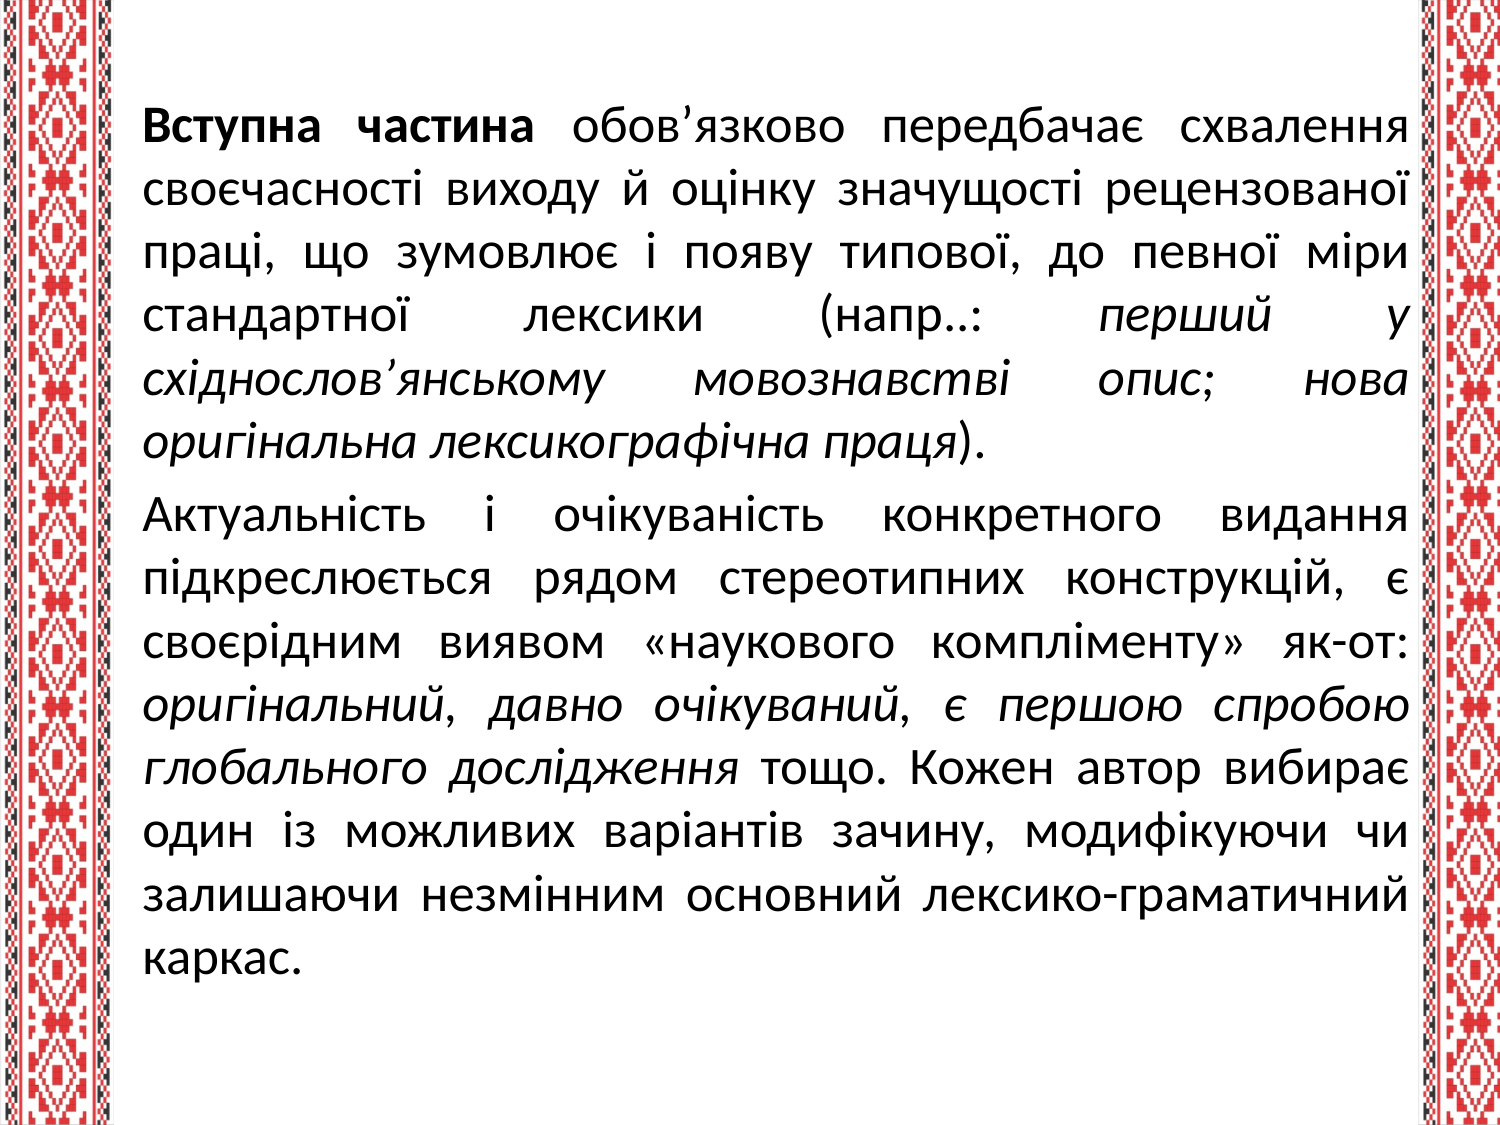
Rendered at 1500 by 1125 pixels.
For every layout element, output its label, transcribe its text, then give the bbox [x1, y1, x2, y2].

picture [911, 1, 1500, 1124]
list Вступна частина обов’язково передбачає схвалення своєчасності виходу й оцінку значущості рецензованої праці, що зумовлює і появу типової, до певної міри стандартної лексики (напр..: перший у східнослов’янському мовознавстві опис; нова оригінальна лексикографічна праця). Актуальність і очікуваність конкретного видання підкреслюється рядом стереотипних конструкцій, є своєрідним виявом «наукового компліменту» як-от: оригінальний, давно очікуваний, є першою спробою глобального дослідження тощо. Кожен автор вибирає один із можливих варіантів зачину, модифікуючи чи залишаючи незмінним основний лексико-граматичний каркас. [114, 82, 1418, 1005]
picture [0, 1, 620, 1124]
